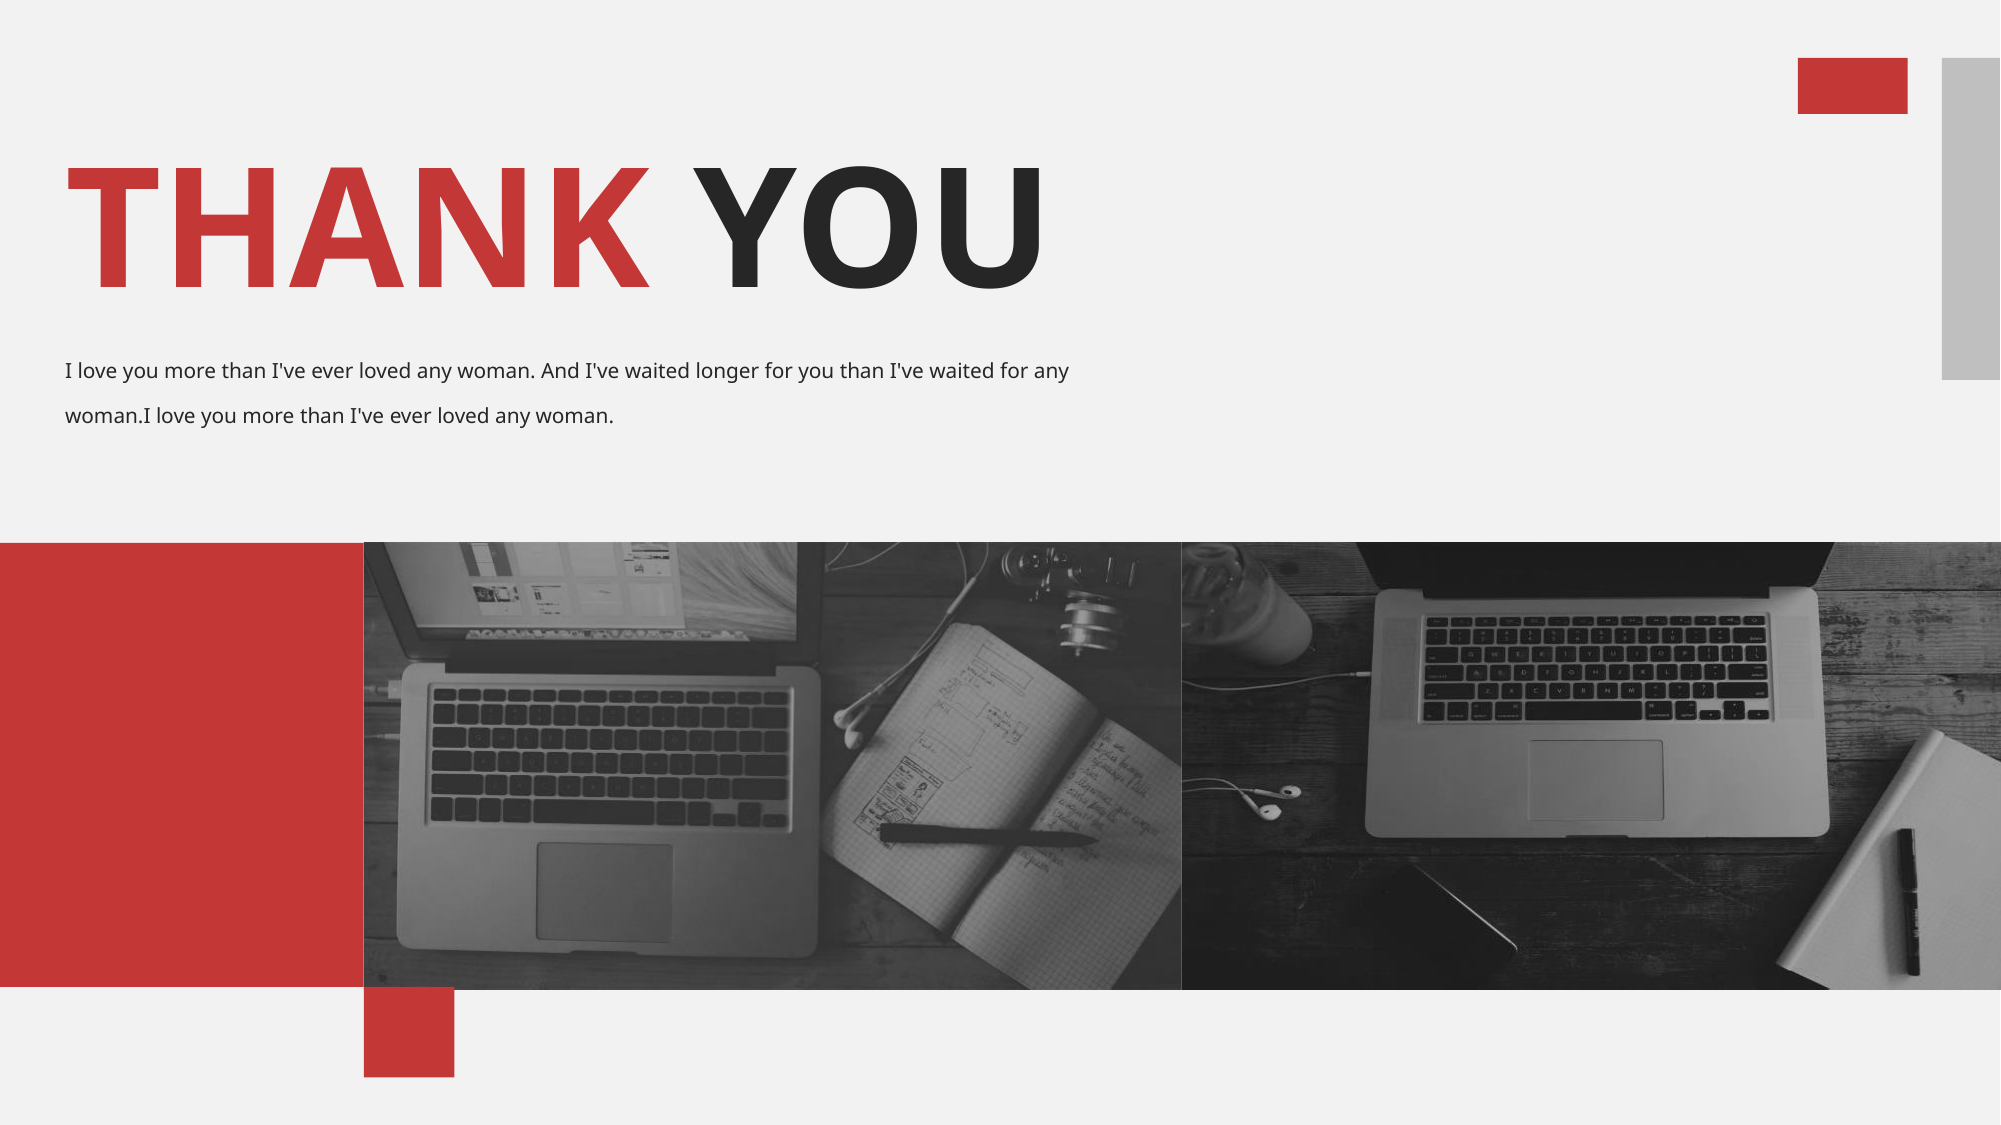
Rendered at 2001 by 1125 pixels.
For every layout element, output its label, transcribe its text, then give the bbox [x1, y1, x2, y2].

text_box [1797, 57, 1909, 115]
text_box [363, 986, 455, 1078]
text_box THANK YOU [50, 113, 1182, 329]
text_box [1941, 57, 2000, 381]
text_box [365, 542, 1180, 990]
text_box [0, 542, 365, 988]
text_box I love you more than I've ever loved any woman. And I've waited longer for you than I've waited for any woman.I love you more than I've ever loved any woman. [50, 330, 1087, 436]
text_box [1180, 542, 2000, 990]
